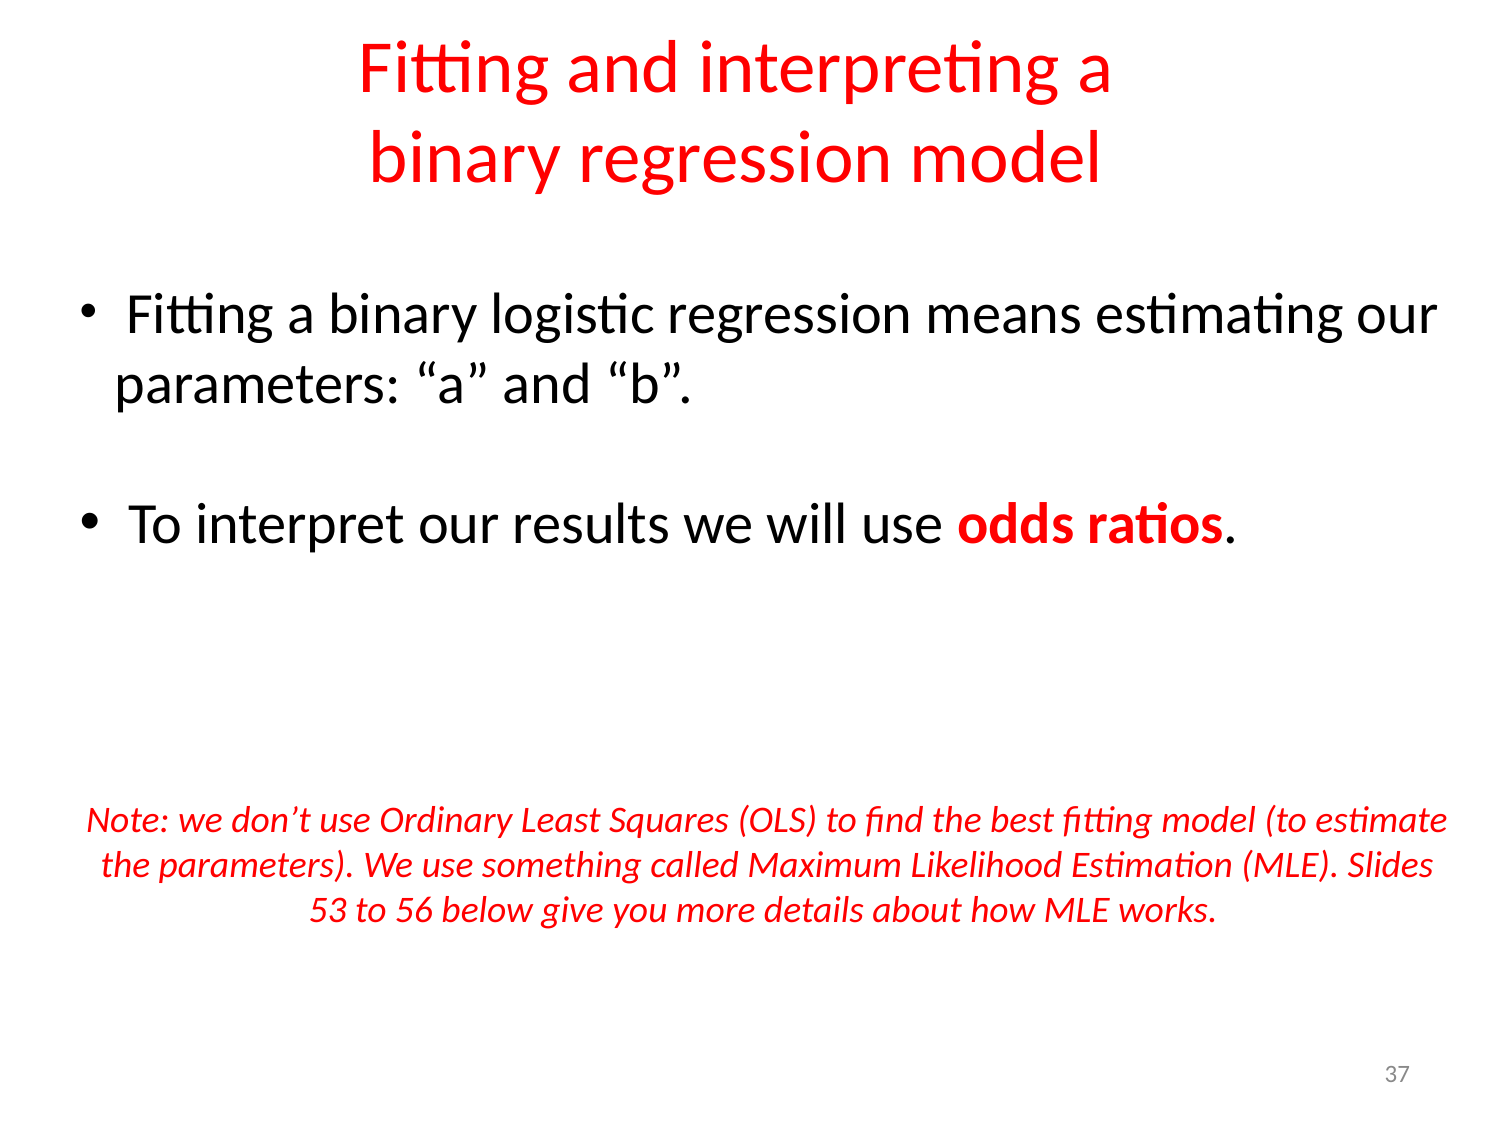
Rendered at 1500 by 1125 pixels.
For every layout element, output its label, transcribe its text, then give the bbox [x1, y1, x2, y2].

title Fitting and interpreting a binary regression model [64, 42, 1425, 173]
text_box Fitting a binary logistic regression means estimating our parameters: “a” and “b”. To interpret our results we will use odds ratios. Note: we don’t use Ordinary Least Squares (OLS) to find the best fitting model (to estimate the parameters). We use something called Maximum Likelihood Estimation (MLE). Slides 53 to 56 below give you more details about how MLE works. [64, 267, 1471, 1058]
slide_number 37 [1074, 1058, 1425, 1103]
